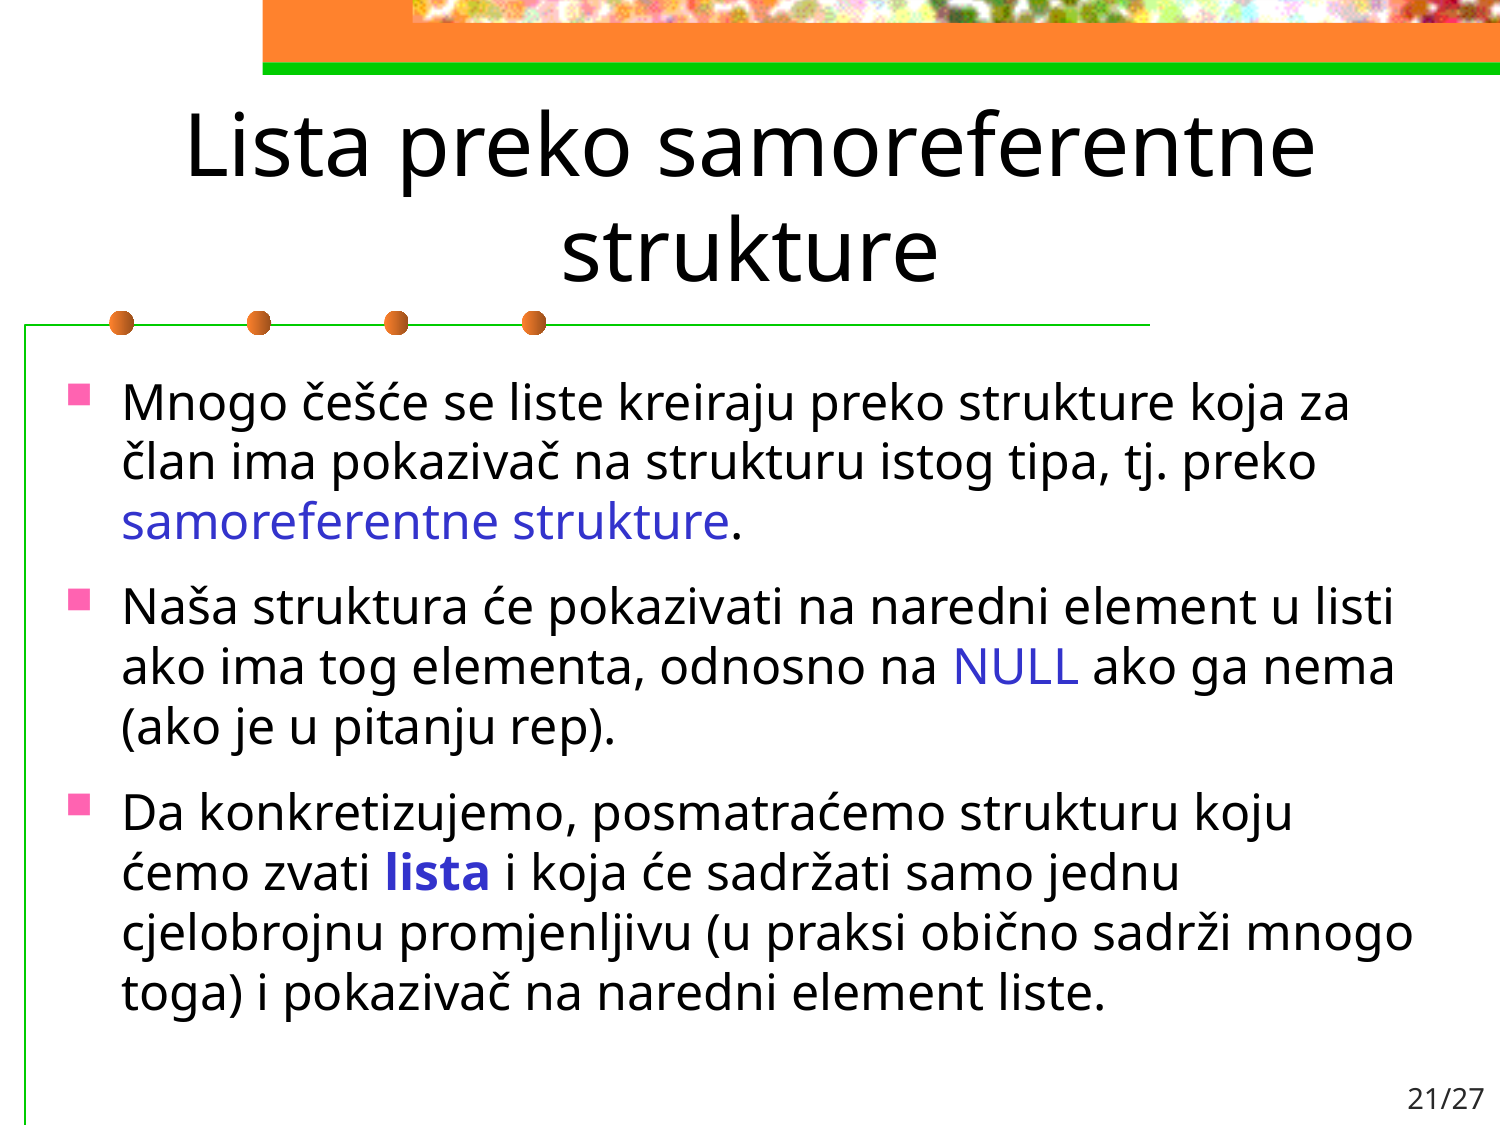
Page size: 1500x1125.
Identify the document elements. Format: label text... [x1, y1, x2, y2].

list Mnogo češće se liste kreiraju preko strukture koja za član ima pokazivač na strukturu istog tipa, tj. preko samoreferentne strukture. Naša struktura će pokazivati na naredni element u listi ako ima tog elementa, odnosno na NULL ako ga nema (ako je u pitanju rep). Da konkretizujemo, posmatraćemo strukturu koju ćemo zvati lista i koja će sadržati samo jednu cjelobrojnu promjenljivu (u praksi obično sadrži mnogo toga) i pokazivač na naredni element liste. [50, 362, 1450, 1088]
title Lista preko samoreferentne strukture [19, 99, 1482, 288]
text_box 21/27 [1374, 1072, 1500, 1123]
picture [412, 0, 1500, 23]
